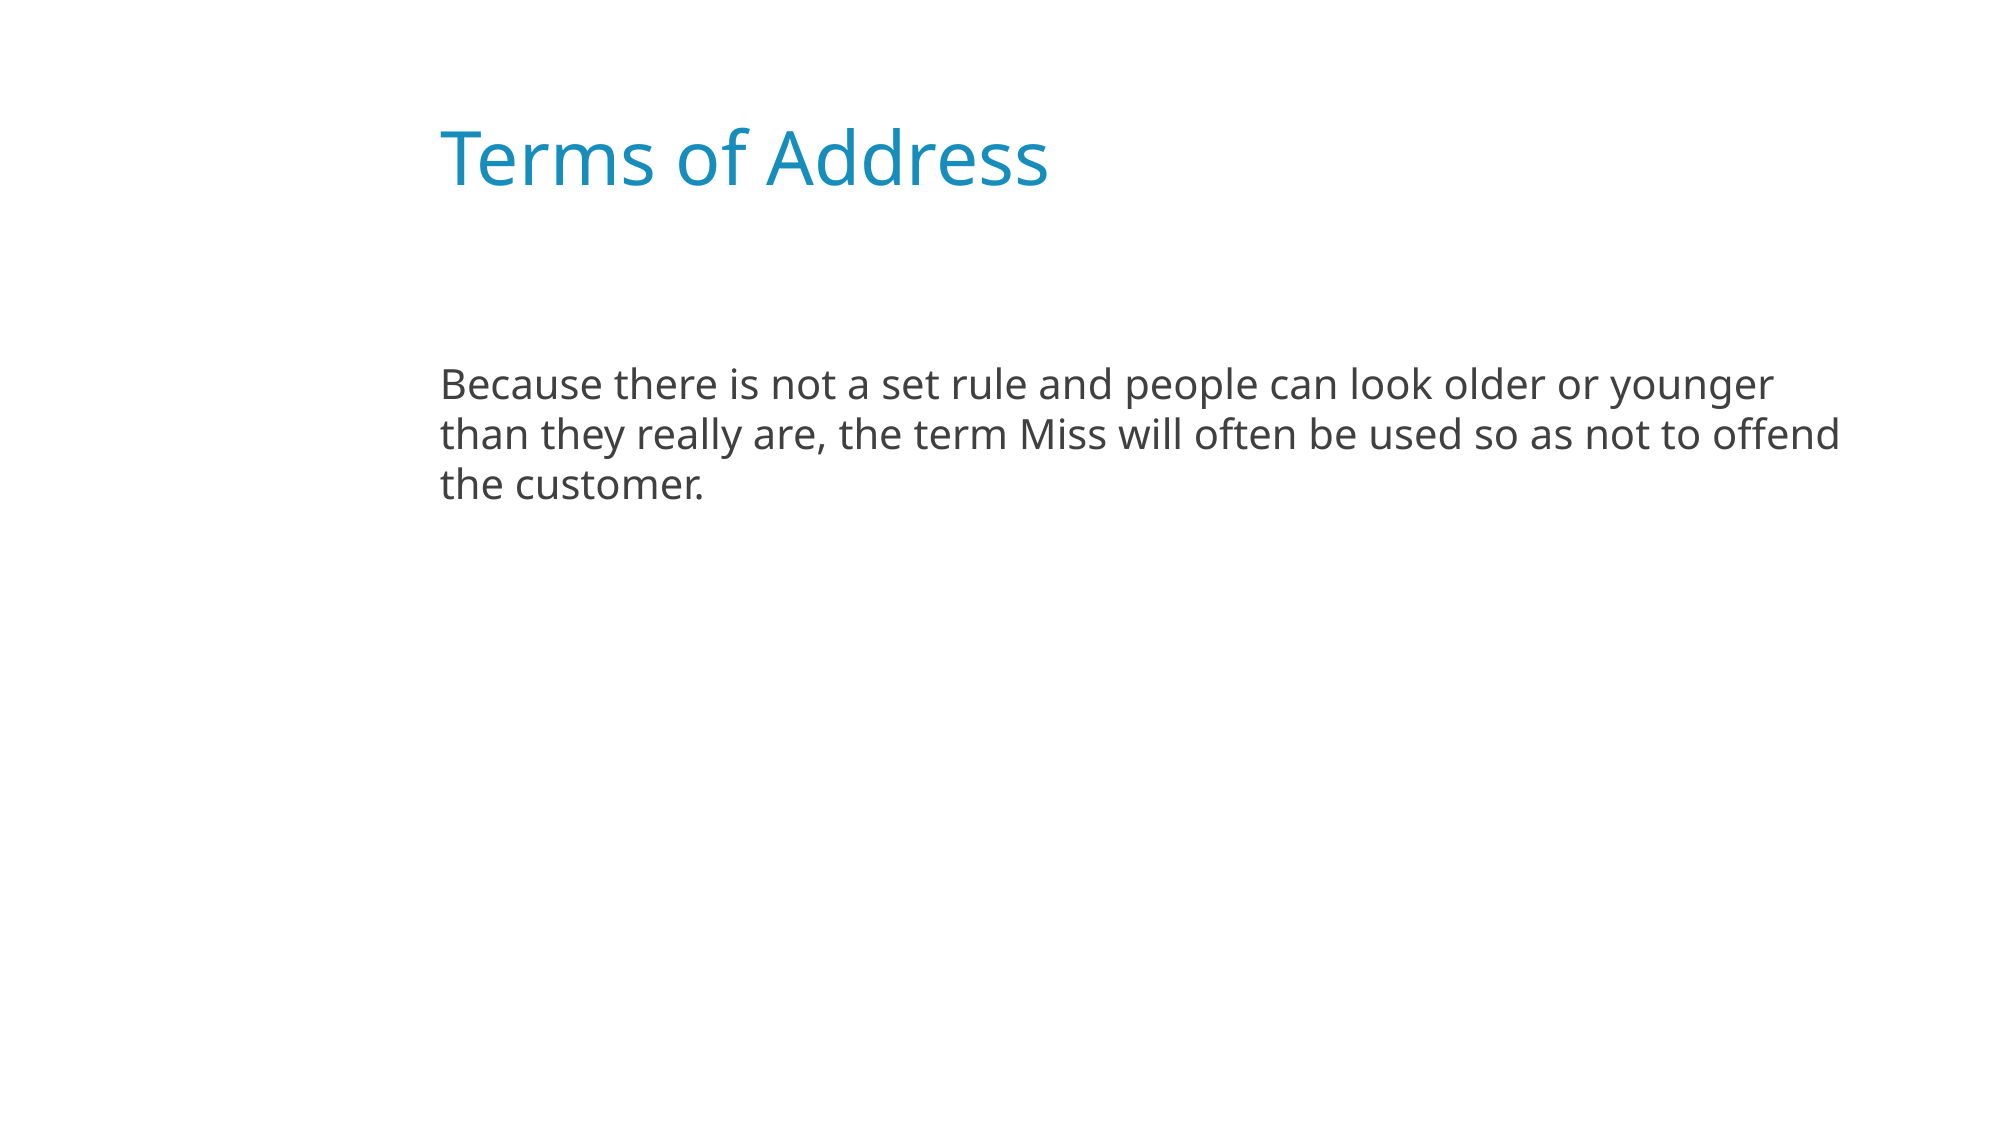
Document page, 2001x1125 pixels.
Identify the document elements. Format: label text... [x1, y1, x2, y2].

title Terms of Address [425, 102, 1888, 313]
list Because there is not a set rule and people can look older or younger than they really are, the term Miss will often be used so as not to offend the customer. [424, 350, 1888, 1074]
